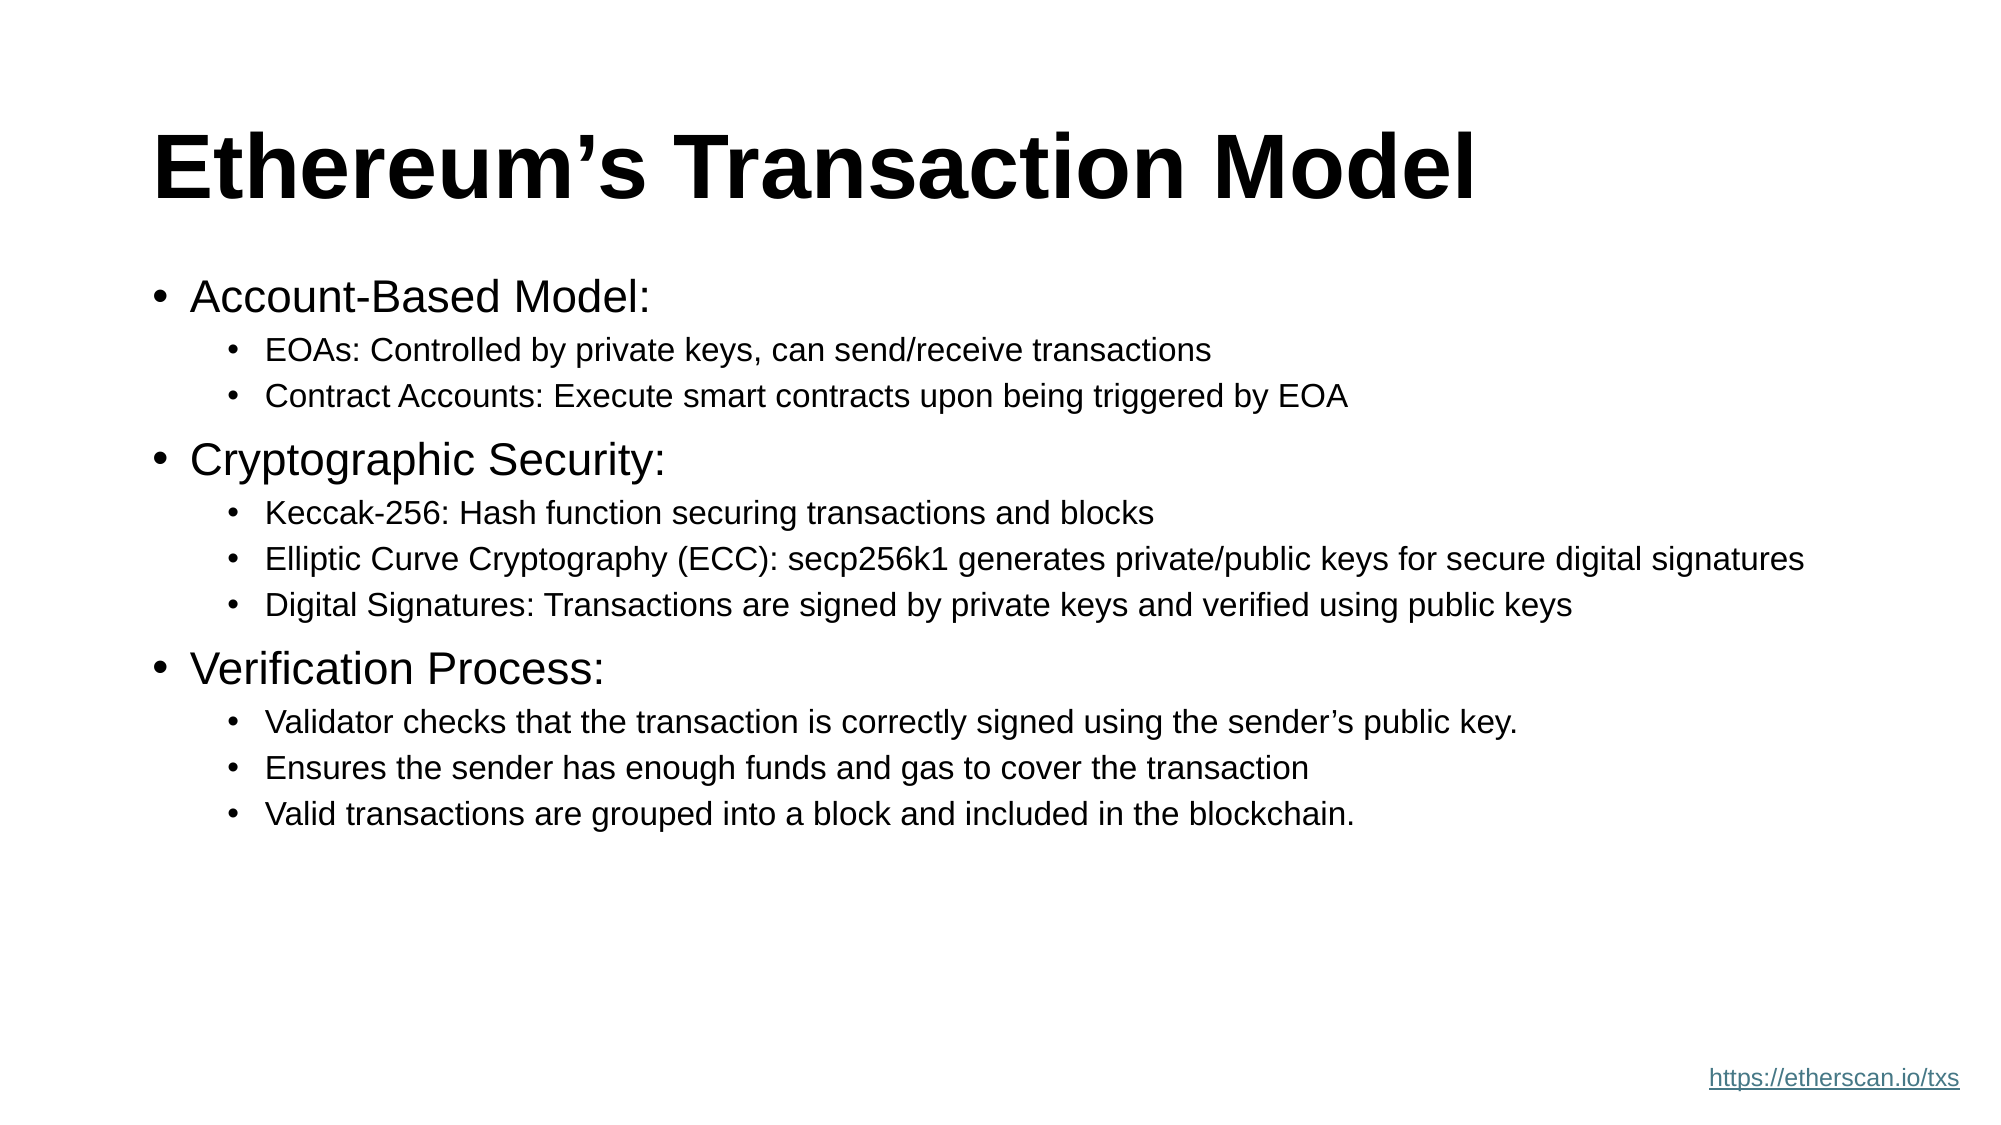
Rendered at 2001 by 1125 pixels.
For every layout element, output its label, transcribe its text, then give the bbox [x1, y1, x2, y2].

text_box https://etherscan.io/txs [1694, 1054, 1976, 1100]
title Ethereum’s Transaction Model [137, 59, 1863, 265]
list Account-Based Model: EOAs: Controlled by private keys, can send/receive transactions Contract Accounts: Execute smart contracts upon being triggered by EOA Cryptographic Security: Keccak-256: Hash function securing transactions and blocks Elliptic Curve Cryptography (ECC): secp256k1 generates private/public keys for secure digital signatures Digital Signatures: Transactions are signed by private keys and verified using public keys Verification Process: Validator checks that the transaction is correctly signed using the sender’s public key. Ensures the sender has enough funds and gas to cover the transaction Valid transactions are grouped into a block and included in the blockchain. [137, 265, 1863, 980]
